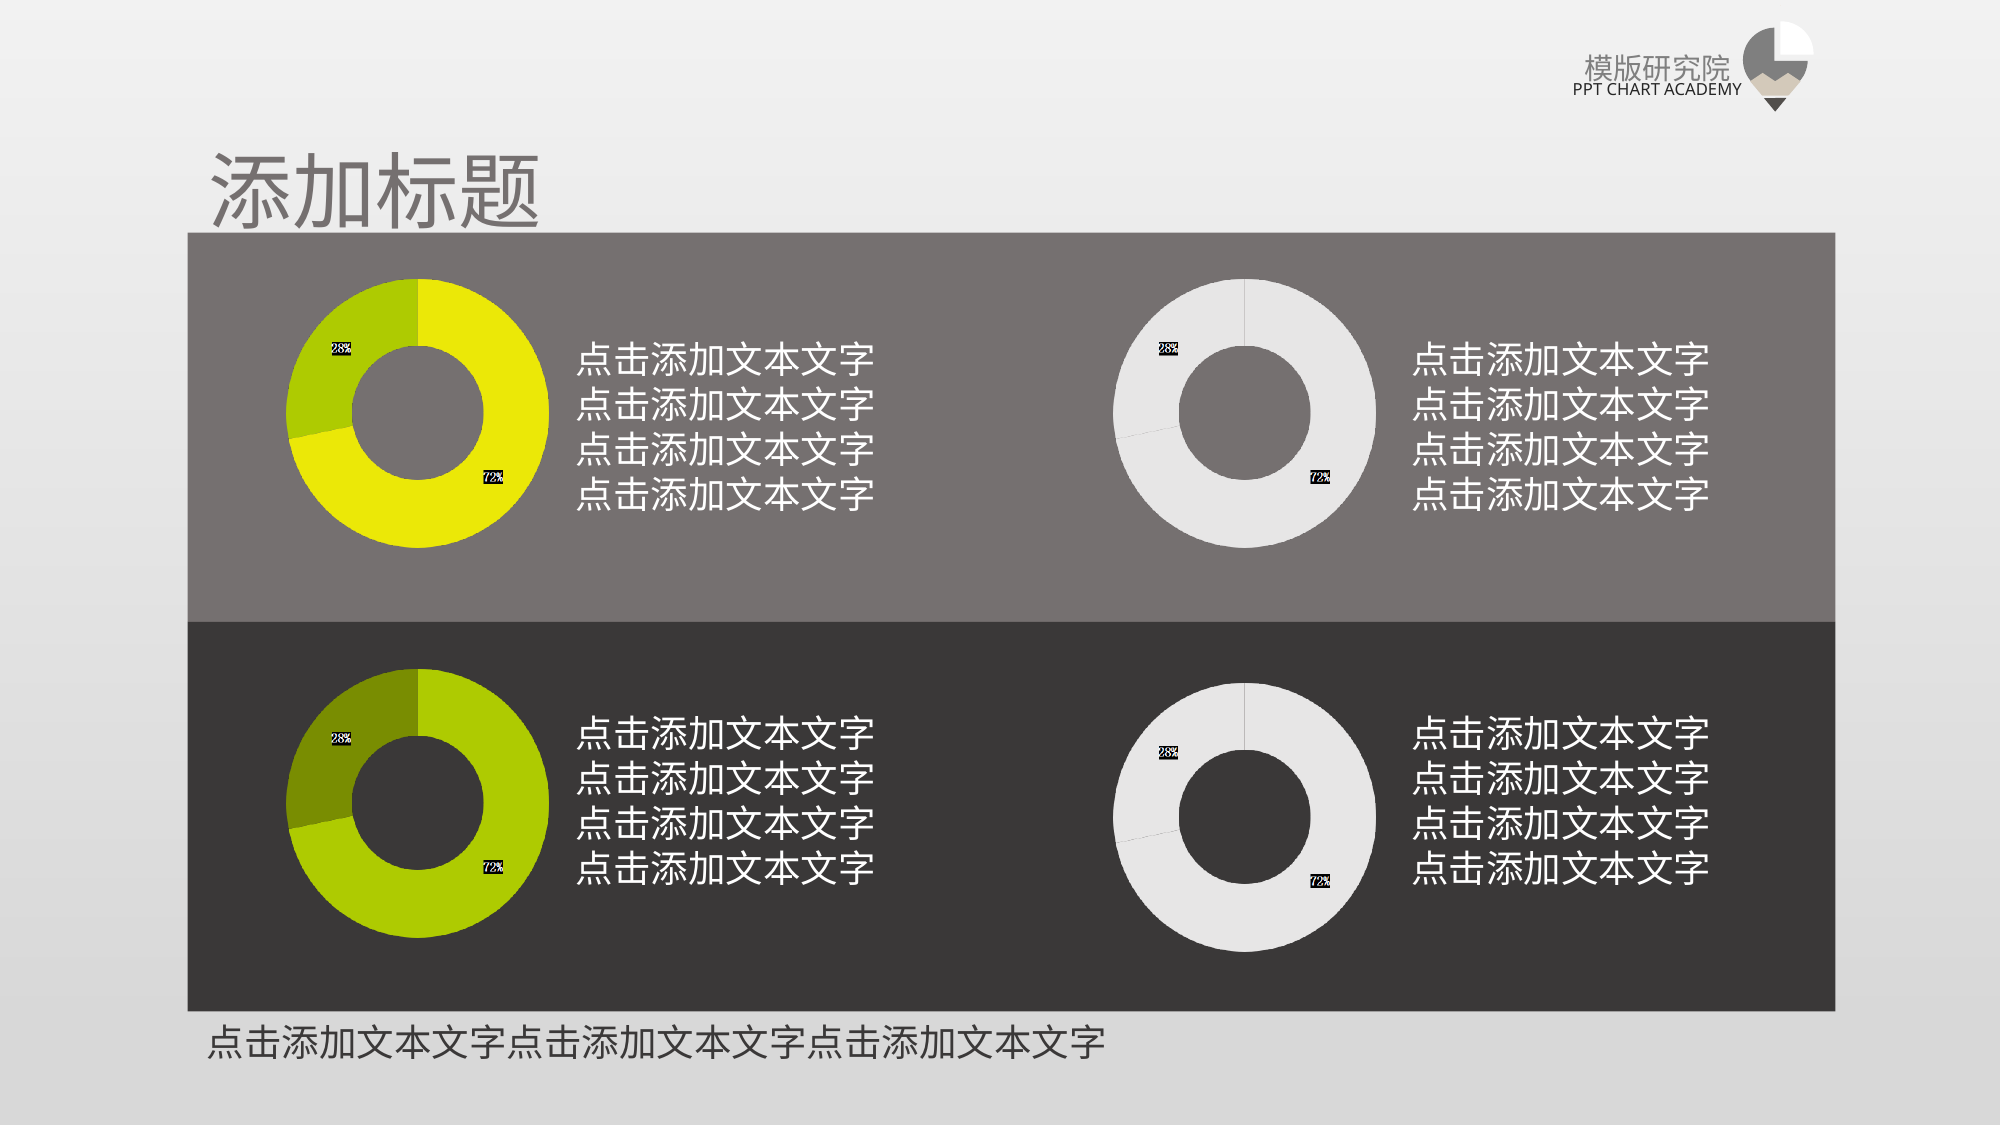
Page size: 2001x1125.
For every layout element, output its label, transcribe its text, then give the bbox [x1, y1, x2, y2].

text_box 点击添加文本文字 点击添加文本文字 点击添加文本文字 点击添加文本文字 [655, 702, 891, 898]
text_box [1568, 42, 1737, 100]
text_box [187, 232, 1836, 621]
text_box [1742, 4, 1814, 112]
picture [1011, 669, 1477, 964]
text_box 添加标题 [194, 131, 557, 232]
text_box [187, 621, 1836, 1012]
text_box 点击添加文本文字 点击添加文本文字 点击添加文本文字 点击添加文本文字 [1481, 328, 1727, 524]
text_box 点击添加文本文字 点击添加文本文字 点击添加文本文字 点击添加文本文字 [655, 328, 891, 524]
picture [184, 265, 651, 560]
picture [1011, 265, 1477, 560]
text_box 点击添加文本文字点击添加文本文字点击添加文本文字 [192, 1011, 1193, 1072]
picture [184, 655, 651, 950]
text_box 点击添加文本文字 点击添加文本文字 点击添加文本文字 点击添加文本文字 [1481, 702, 1727, 898]
